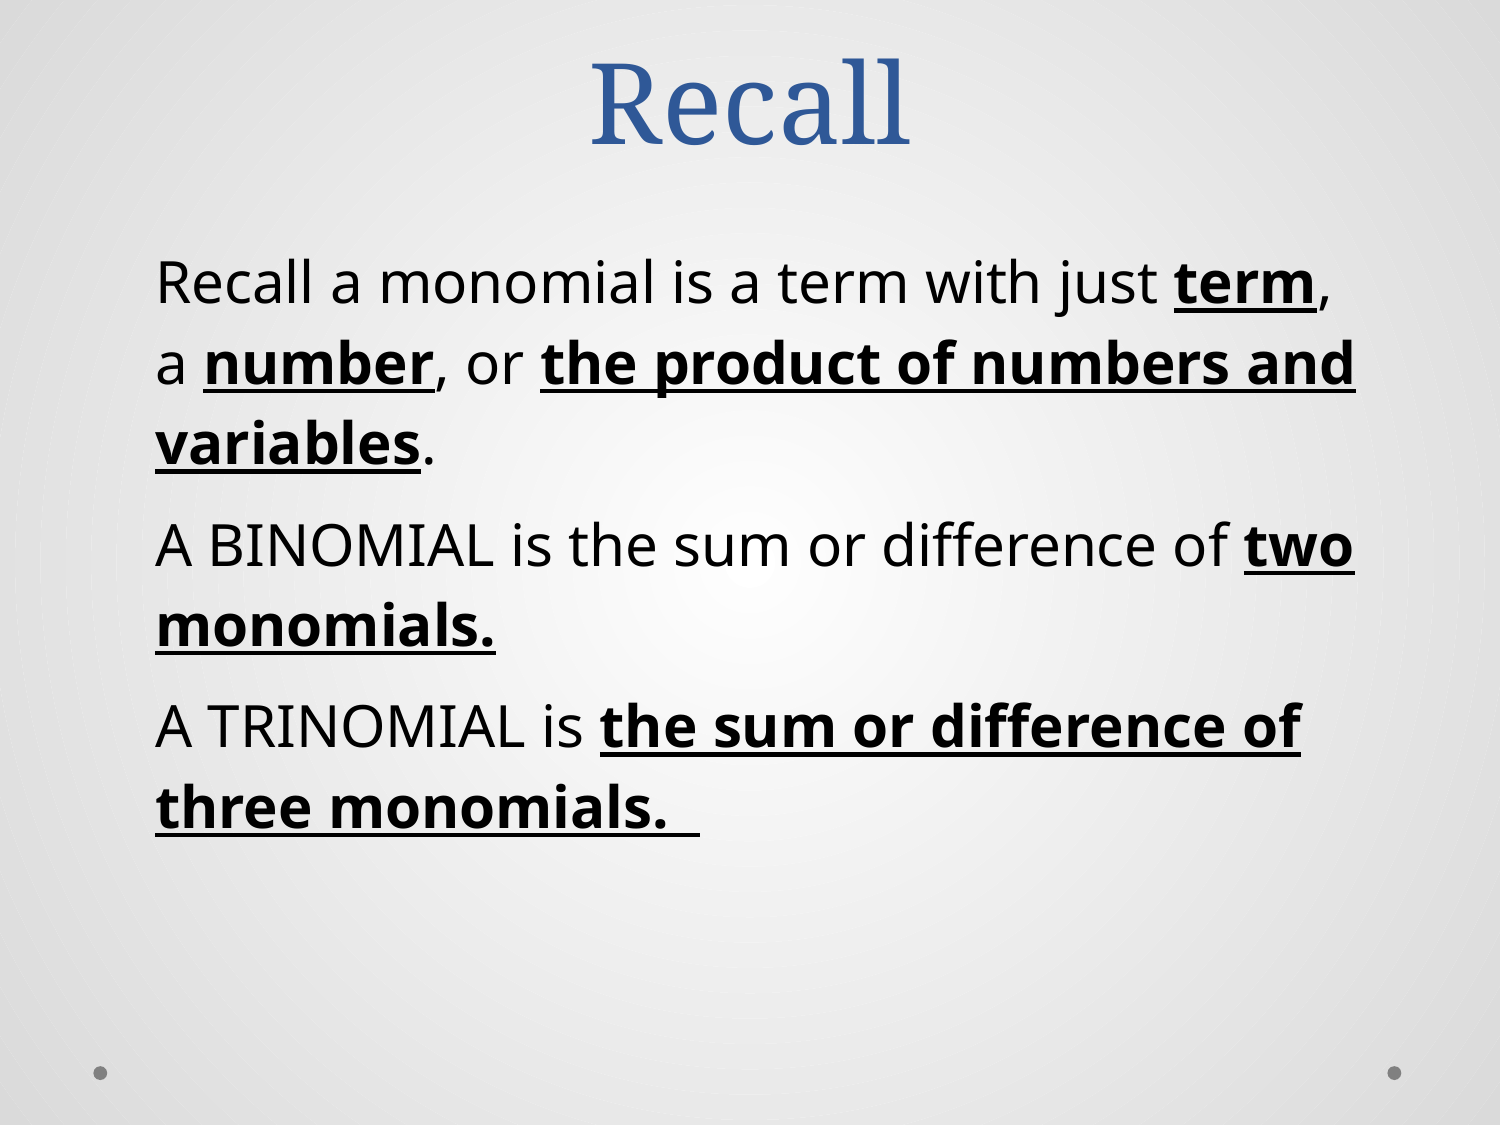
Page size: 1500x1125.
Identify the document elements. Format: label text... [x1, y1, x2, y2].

title Recall [75, 0, 1425, 175]
text_box Recall a monomial is a term with just term, a number, or the product of numbers and variables. A BINOMIAL is the sum or difference of two monomials. A TRINOMIAL is the sum or difference of three monomials. [99, 187, 1413, 1013]
